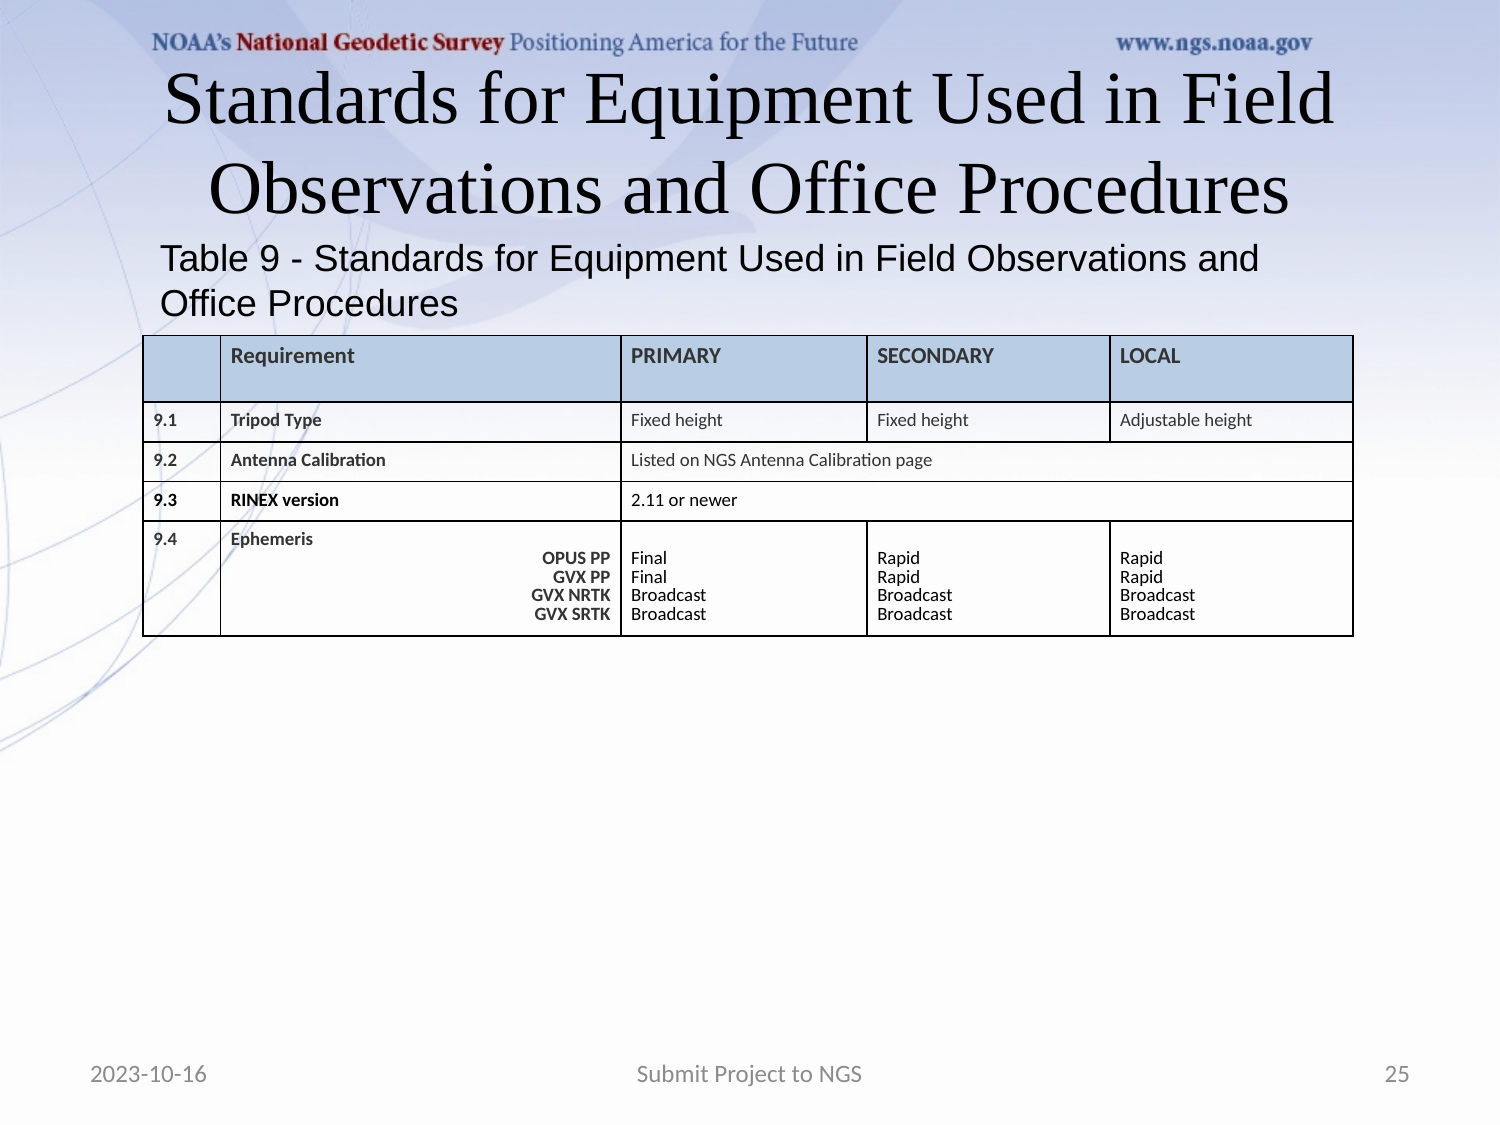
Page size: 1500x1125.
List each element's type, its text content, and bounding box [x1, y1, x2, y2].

table_cell Fixed height [622, 403, 866, 441]
table_cell 2.11 or newer [622, 482, 1352, 520]
table_header Requirement [221, 336, 620, 401]
table_header SECONDARY [868, 336, 1109, 401]
table_cell Ephemeris OPUS PP GVX PP GVX NRTK GVX SRTK [221, 522, 620, 635]
table_cell Rapid Rapid Broadcast Broadcast [1111, 522, 1352, 635]
table_cell Listed on NGS Antenna Calibration page [622, 443, 1352, 481]
footer Submit Project to NGS [512, 1042, 988, 1103]
table_cell 9.2 [144, 443, 220, 481]
table_cell Final Final Broadcast Broadcast [622, 522, 866, 635]
table_cell RINEX version [221, 482, 620, 520]
text_box Standards for Equipment Used in Field Observations and Office Procedures [74, 45, 1425, 233]
table_cell Antenna Calibration [221, 443, 620, 481]
table_header [144, 336, 220, 401]
table_cell Adjustable height [1111, 403, 1352, 441]
table_header PRIMARY [622, 336, 866, 401]
table_cell Tripod Type [221, 403, 620, 441]
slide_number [75, 1042, 425, 1103]
table_cell Rapid Rapid Broadcast Broadcast [868, 522, 1109, 635]
table_cell 9.3 [144, 482, 220, 520]
slide_number 25 [1074, 1042, 1425, 1103]
picture [0, 0, 1500, 1125]
table_header LOCAL [1111, 336, 1352, 401]
table_cell 9.1 [144, 403, 220, 441]
text_box Table 9 - Standards for Equipment Used in Field Observations and Office Procedures [144, 226, 1356, 331]
table_cell 9.4 [144, 522, 220, 635]
table_cell Fixed height [868, 403, 1109, 441]
